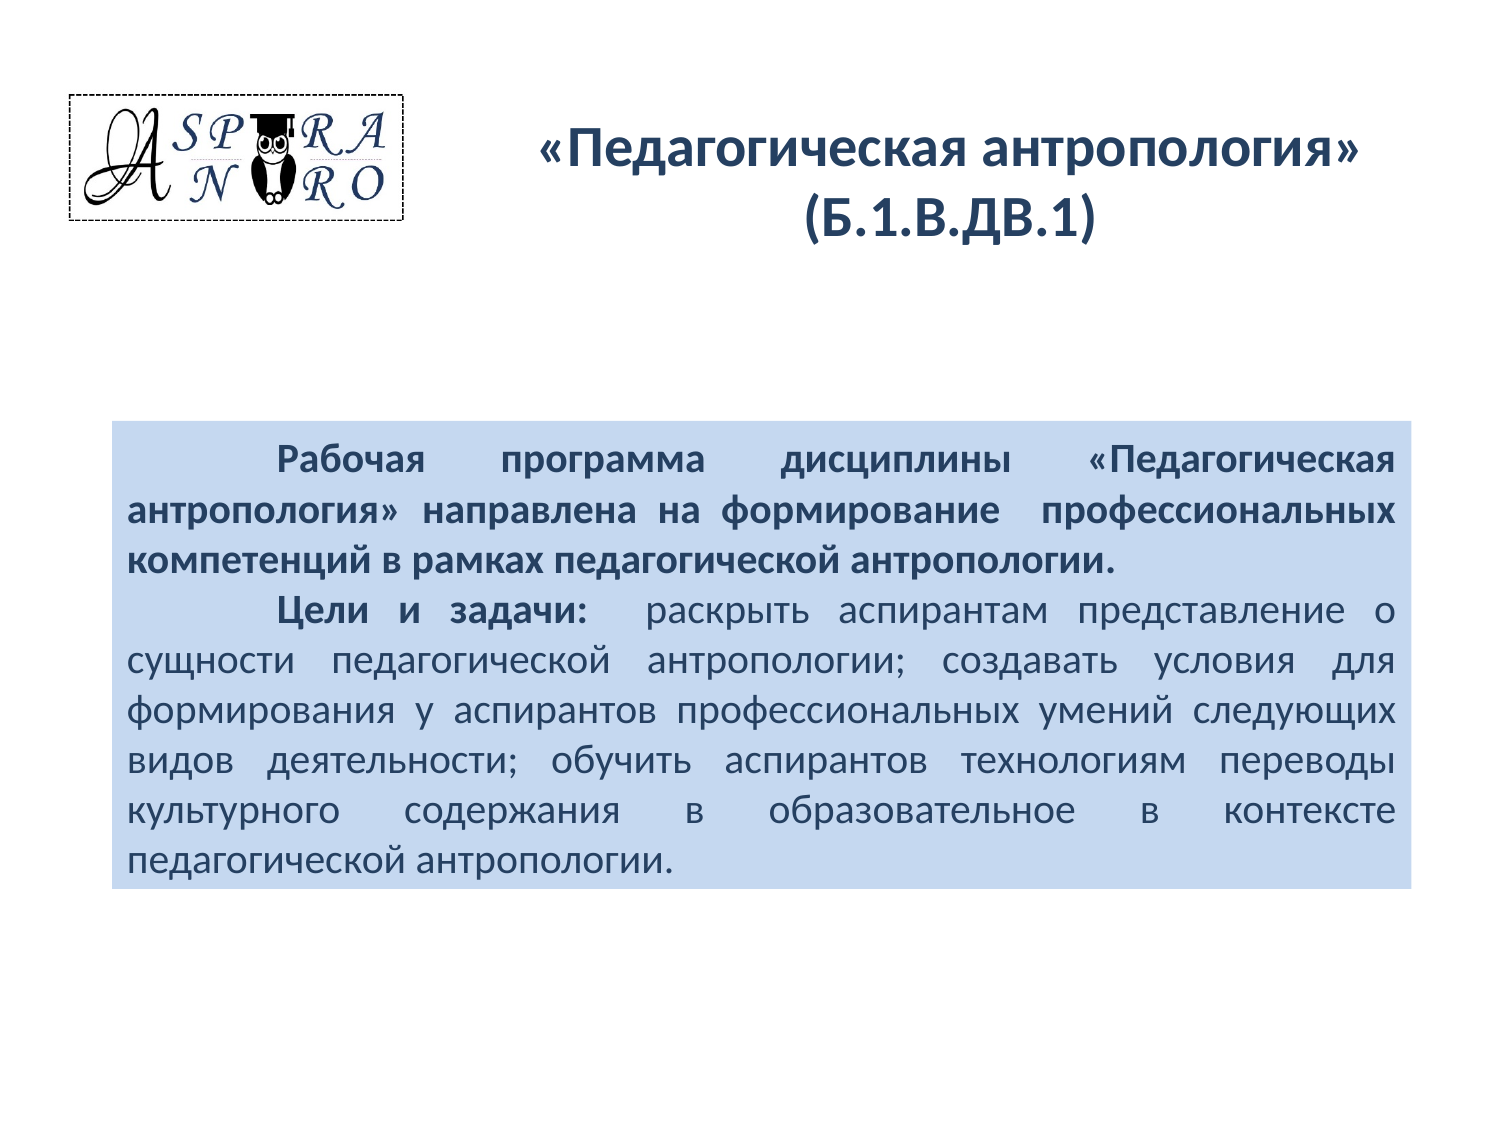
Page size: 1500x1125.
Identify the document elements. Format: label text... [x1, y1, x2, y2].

title «Педагогическая антропология» (Б.1.В.ДВ.1) [501, 113, 1400, 244]
text_box Рабочая программа дисциплины «Педагогическая антропология» направлена на формирование профессиональных компетенций в рамках педагогической антропологии. Цели и задачи: раскрыть аспирантам представление о сущности педагогической антропологии; создавать условия для формирования у аспирантов профессиональных умений следующих видов деятельности; обучить аспирантов технологиям переводы культурного содержания в образовательное в контексте педагогической антропологии. [112, 420, 1412, 889]
picture [64, 89, 407, 226]
